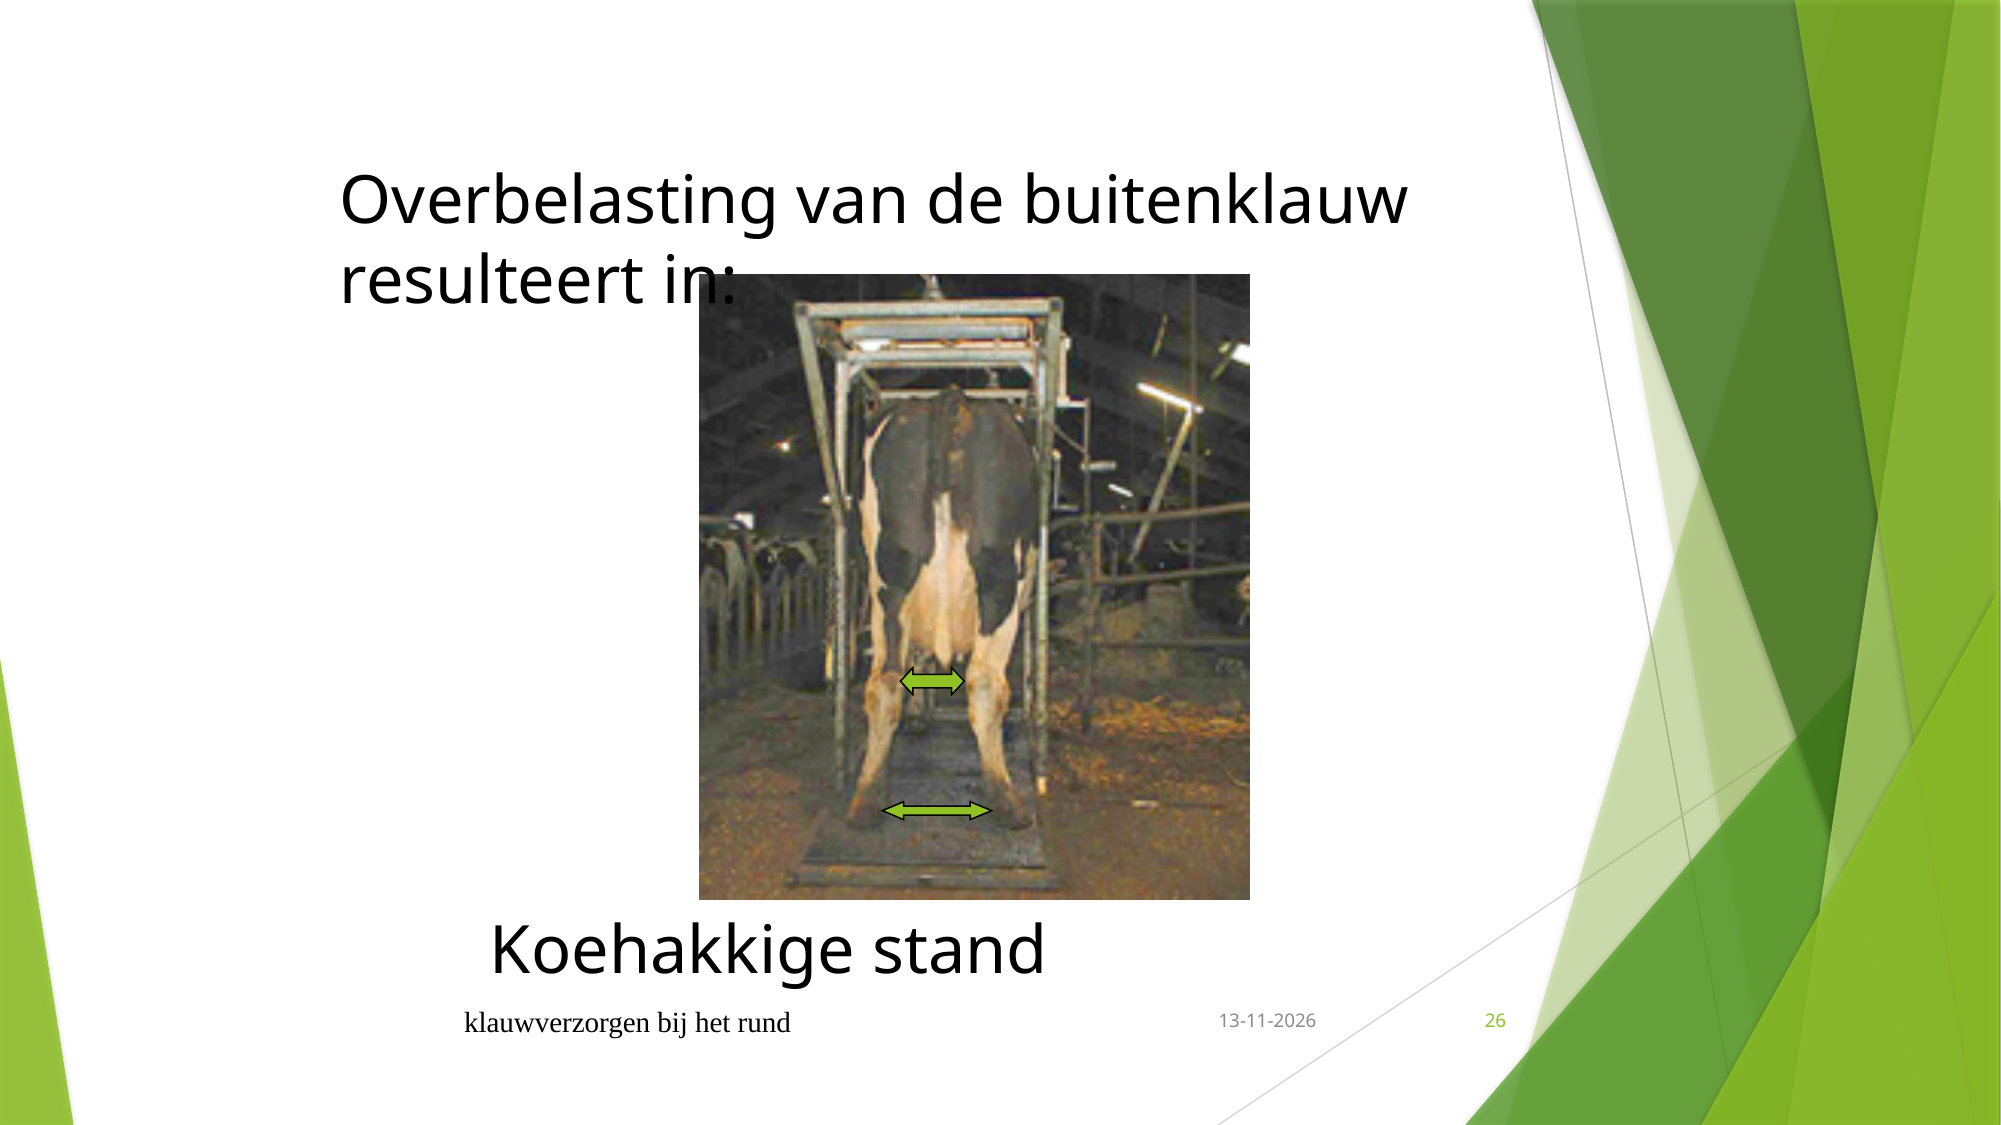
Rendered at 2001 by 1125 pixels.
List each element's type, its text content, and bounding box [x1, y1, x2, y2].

footer klauwverzorgen bij het rund [111, 991, 1145, 1051]
text_box Overbelasting van de buitenklauw resulteert in: [324, 149, 1638, 405]
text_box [699, 274, 1251, 901]
text_box Koehakkige stand [474, 899, 1488, 995]
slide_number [1181, 995, 1332, 1051]
slide_number 26 [1409, 991, 1522, 1051]
